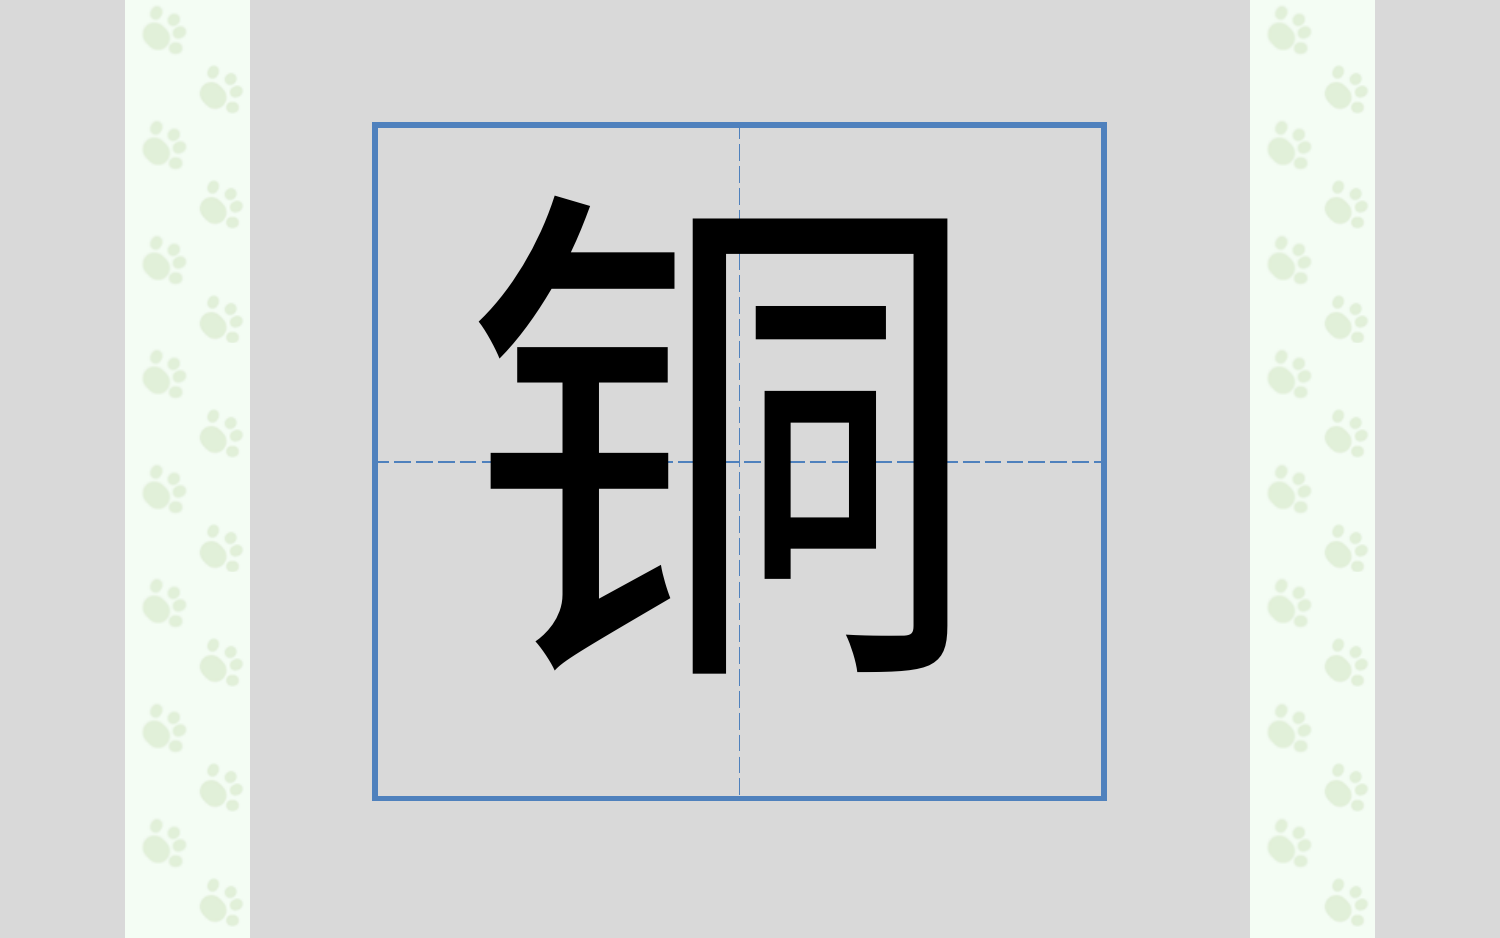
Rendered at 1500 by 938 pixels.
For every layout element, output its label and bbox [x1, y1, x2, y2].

text_box [124, 0, 1376, 938]
